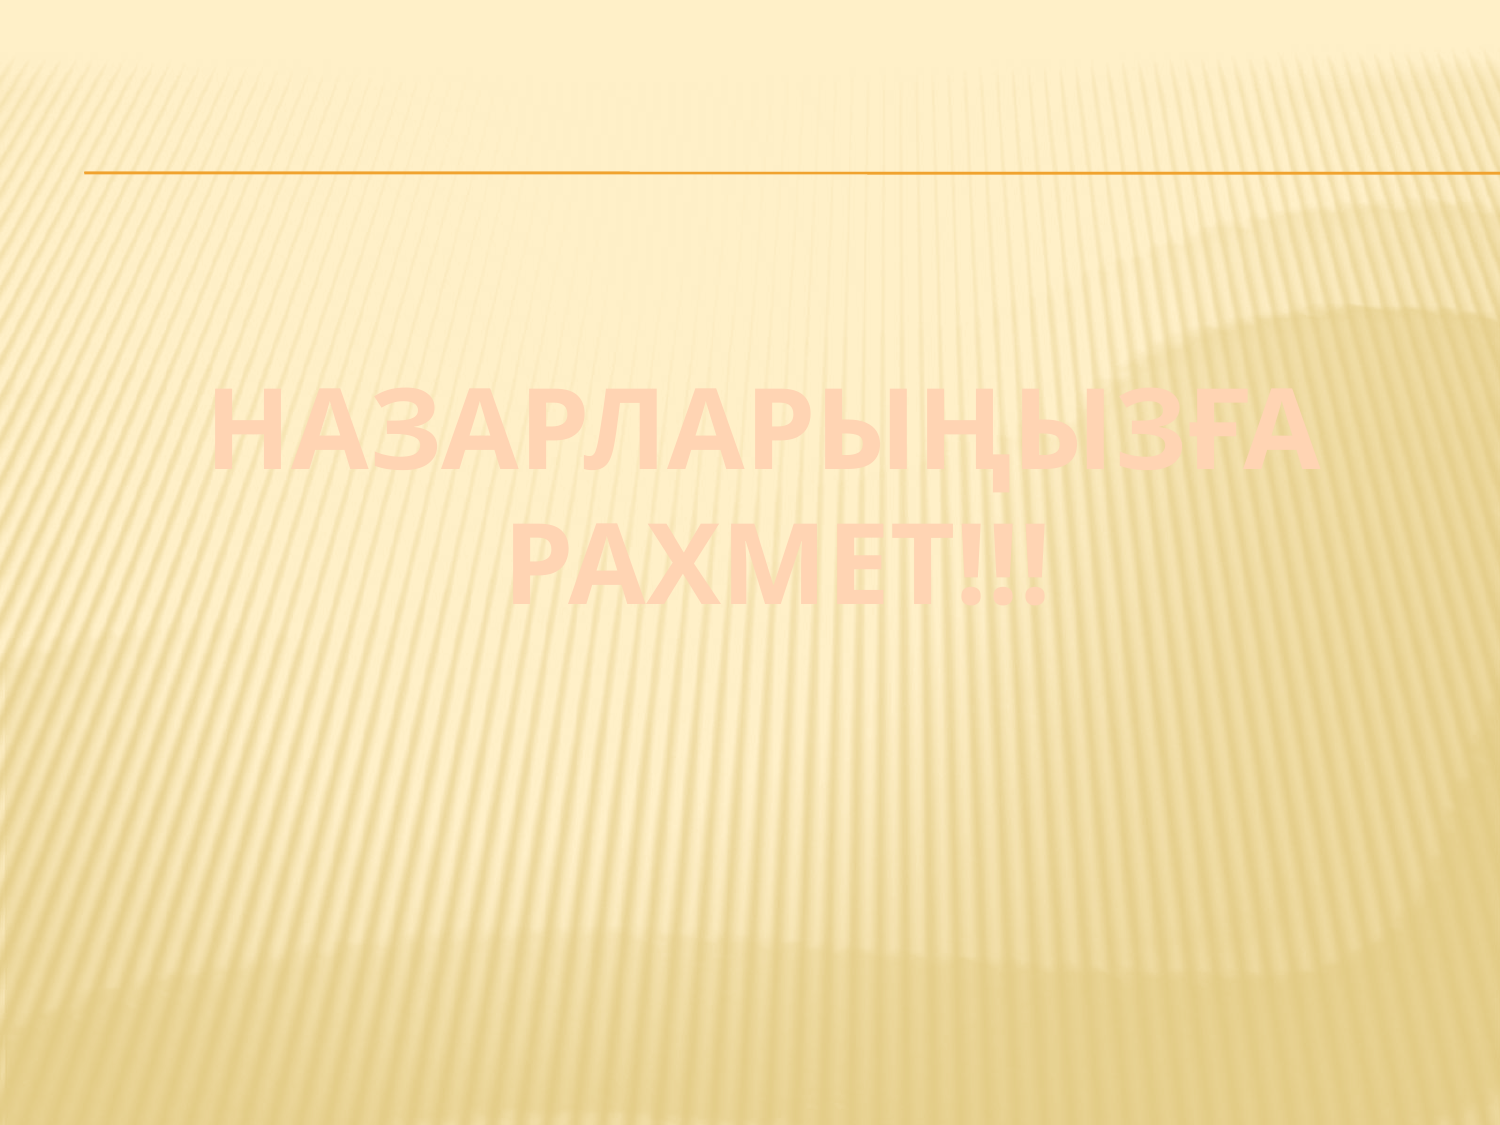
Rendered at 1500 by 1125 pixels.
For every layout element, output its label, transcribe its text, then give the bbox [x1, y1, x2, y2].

text_box НАЗАРЛАРЫҢЫЗҒА РАХМЕТ!!! [190, 349, 1337, 635]
